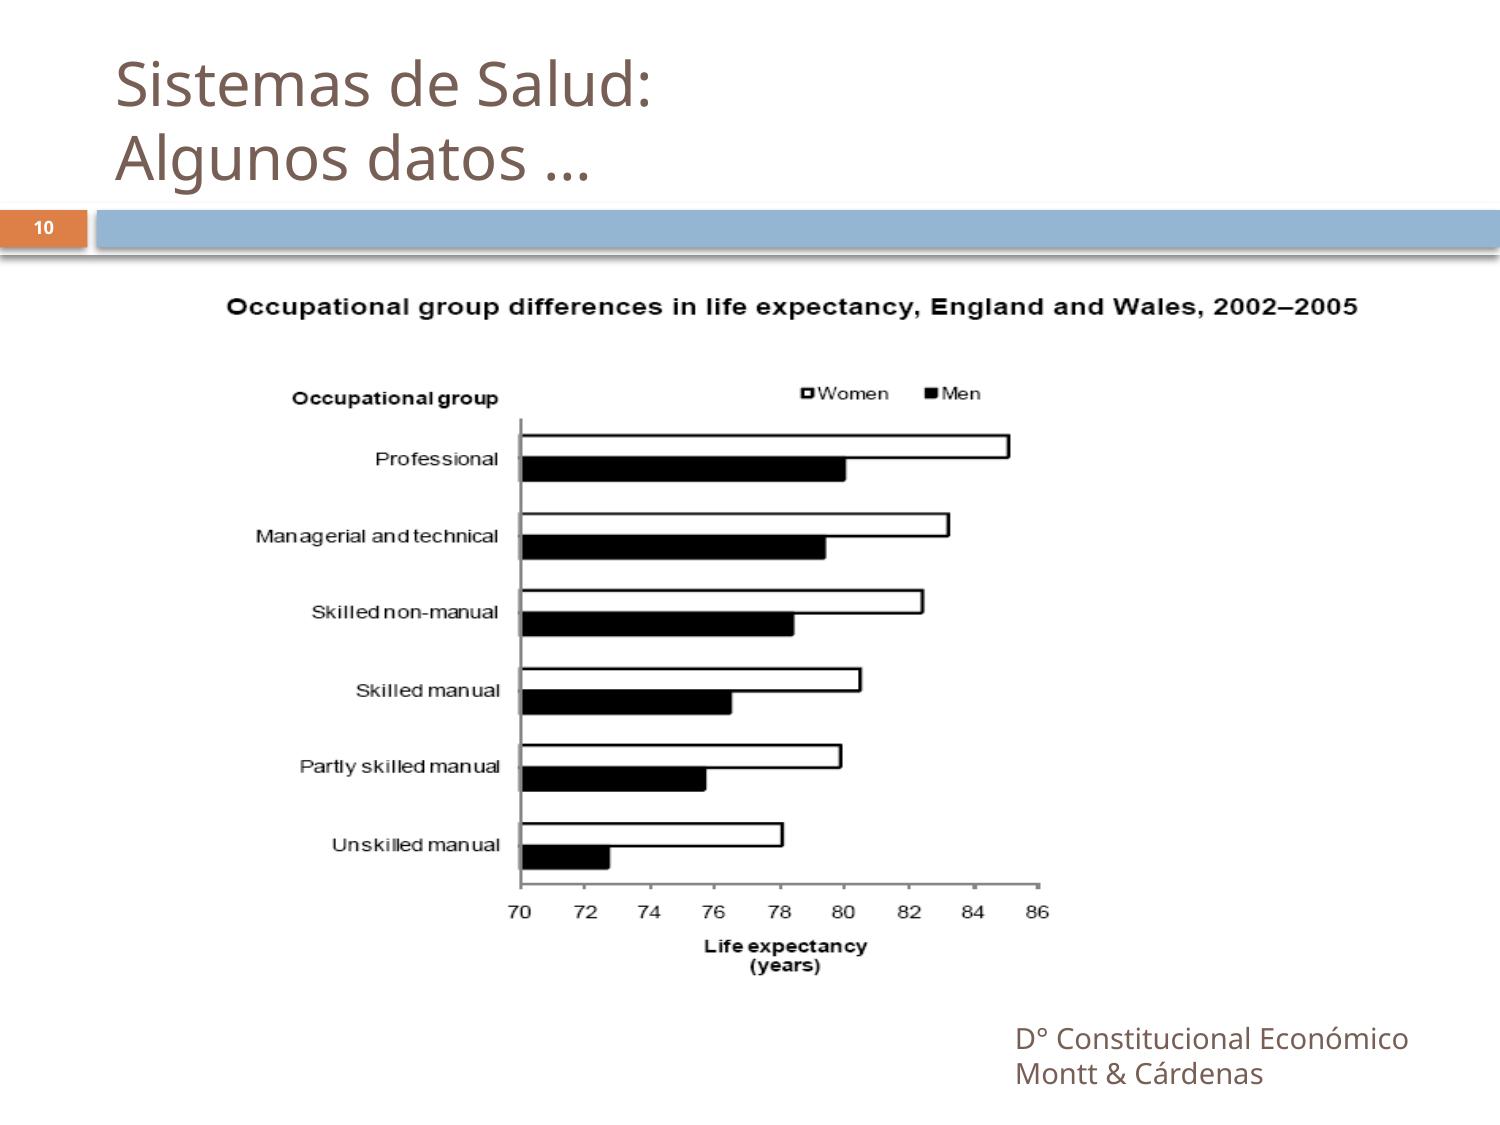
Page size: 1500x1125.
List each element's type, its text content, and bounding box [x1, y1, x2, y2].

slide_number 10 [0, 208, 88, 249]
slide_number D° Constitucional Económico Montt & Cárdenas [999, 1025, 1438, 1085]
title Sistemas de Salud: Algunos datos … [100, 37, 1438, 200]
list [224, 287, 1376, 988]
